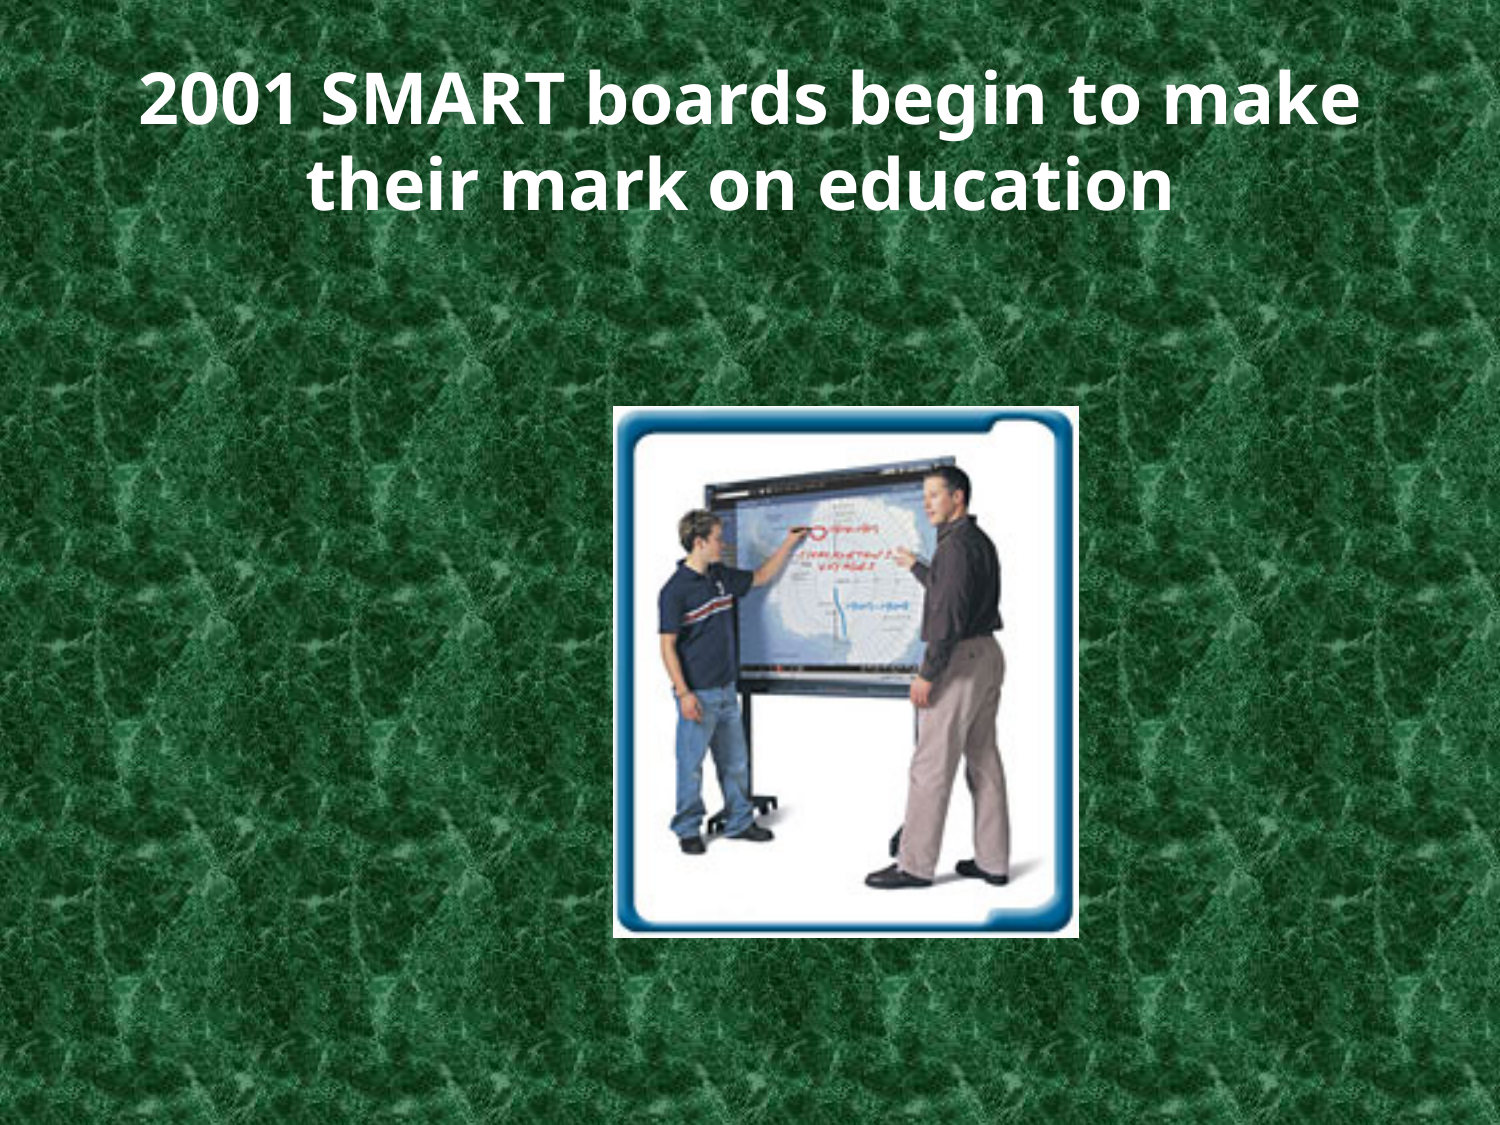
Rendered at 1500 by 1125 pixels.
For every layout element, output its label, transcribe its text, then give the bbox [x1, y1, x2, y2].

picture [0, 0, 1500, 1125]
title 2001 SMART boards begin to make their mark on education [75, 45, 1425, 233]
